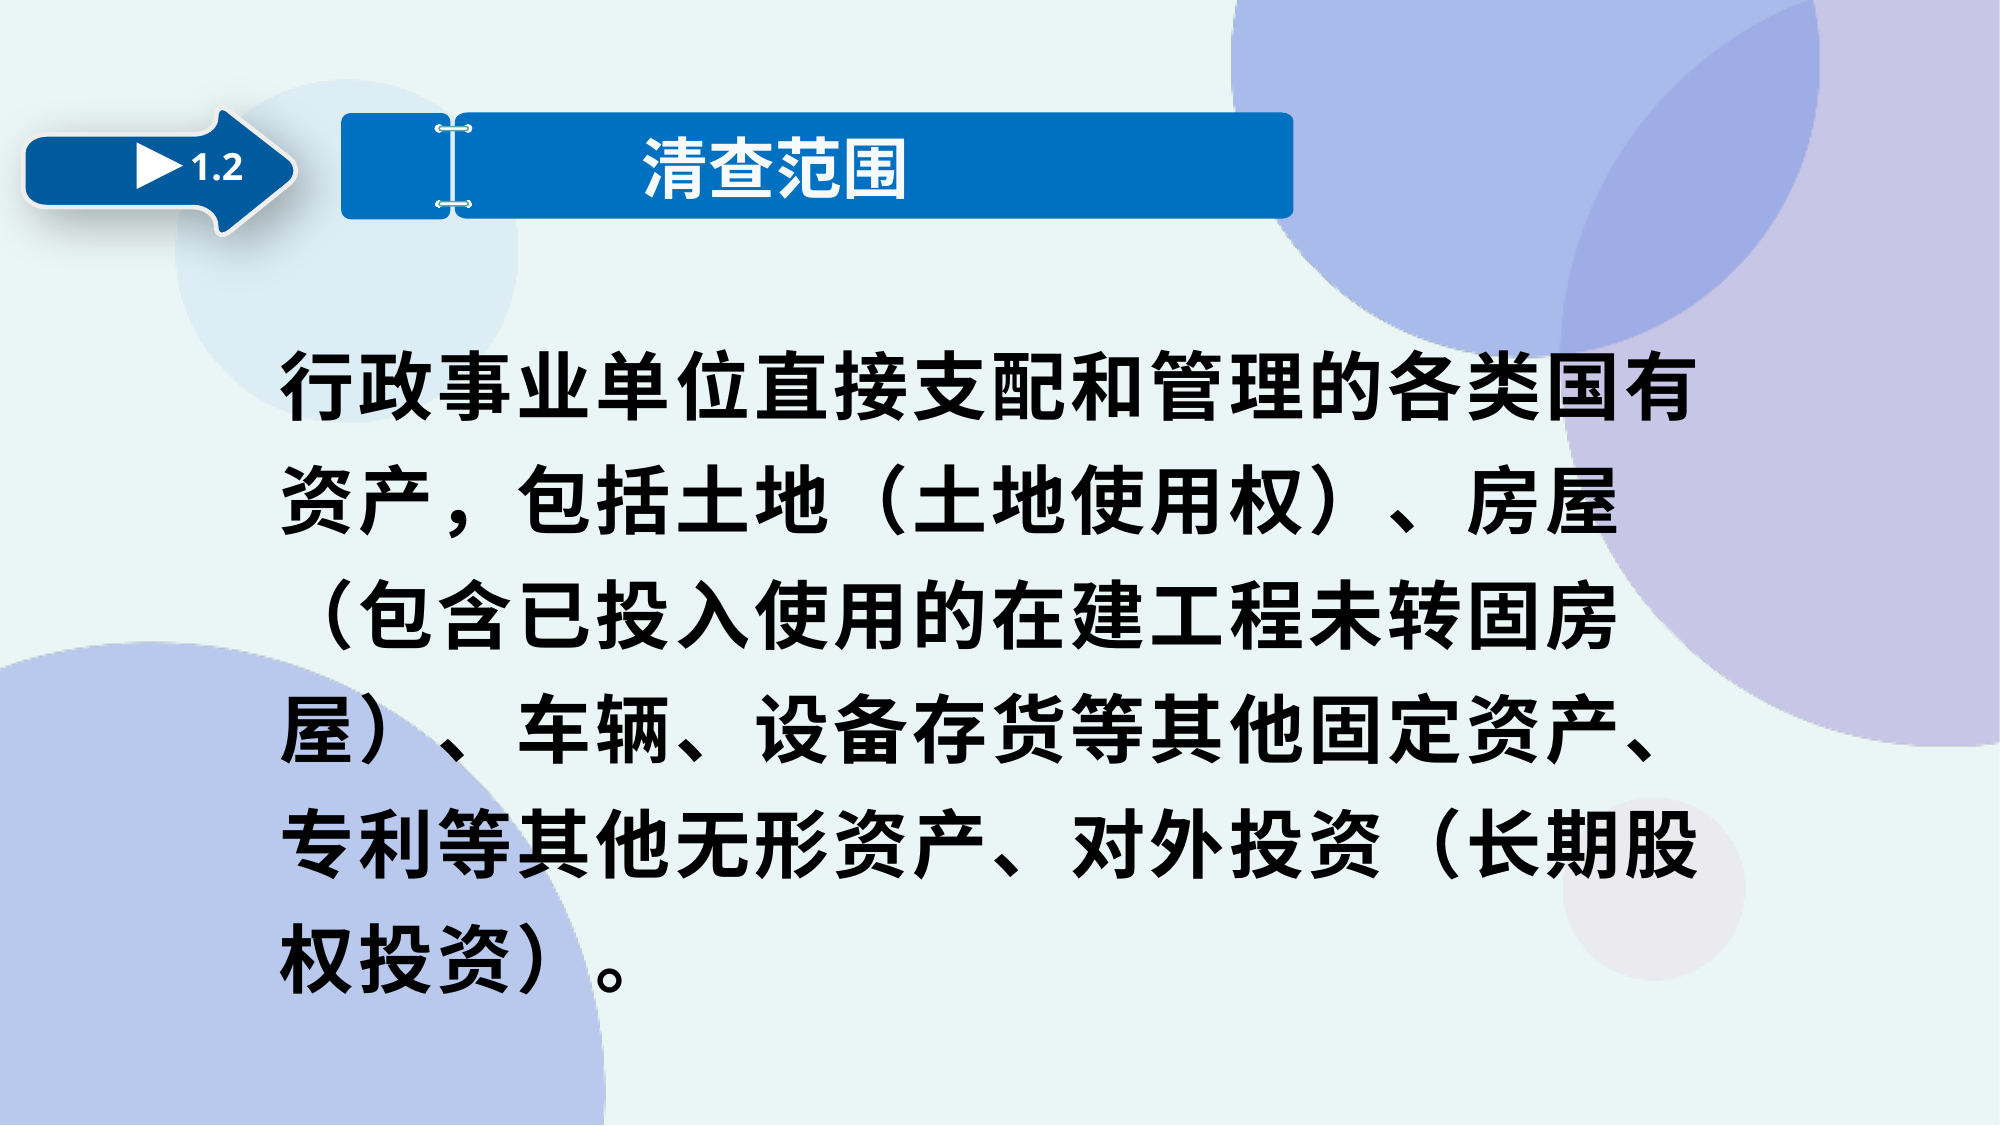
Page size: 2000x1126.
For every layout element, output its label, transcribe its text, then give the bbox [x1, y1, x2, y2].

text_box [23, 107, 330, 235]
subtitle 行政事业单位直接支配和管理的各类国有资产，包括土地（土地使用权）、房屋（包含已投入使用的在建工程未转固房屋）、车辆、设备存货等其他固定资产、专利等其他无形资产、对外投资（长期股权投资）。 [279, 314, 1743, 1013]
picture [0, 0, 2000, 1125]
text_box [341, 112, 1294, 220]
